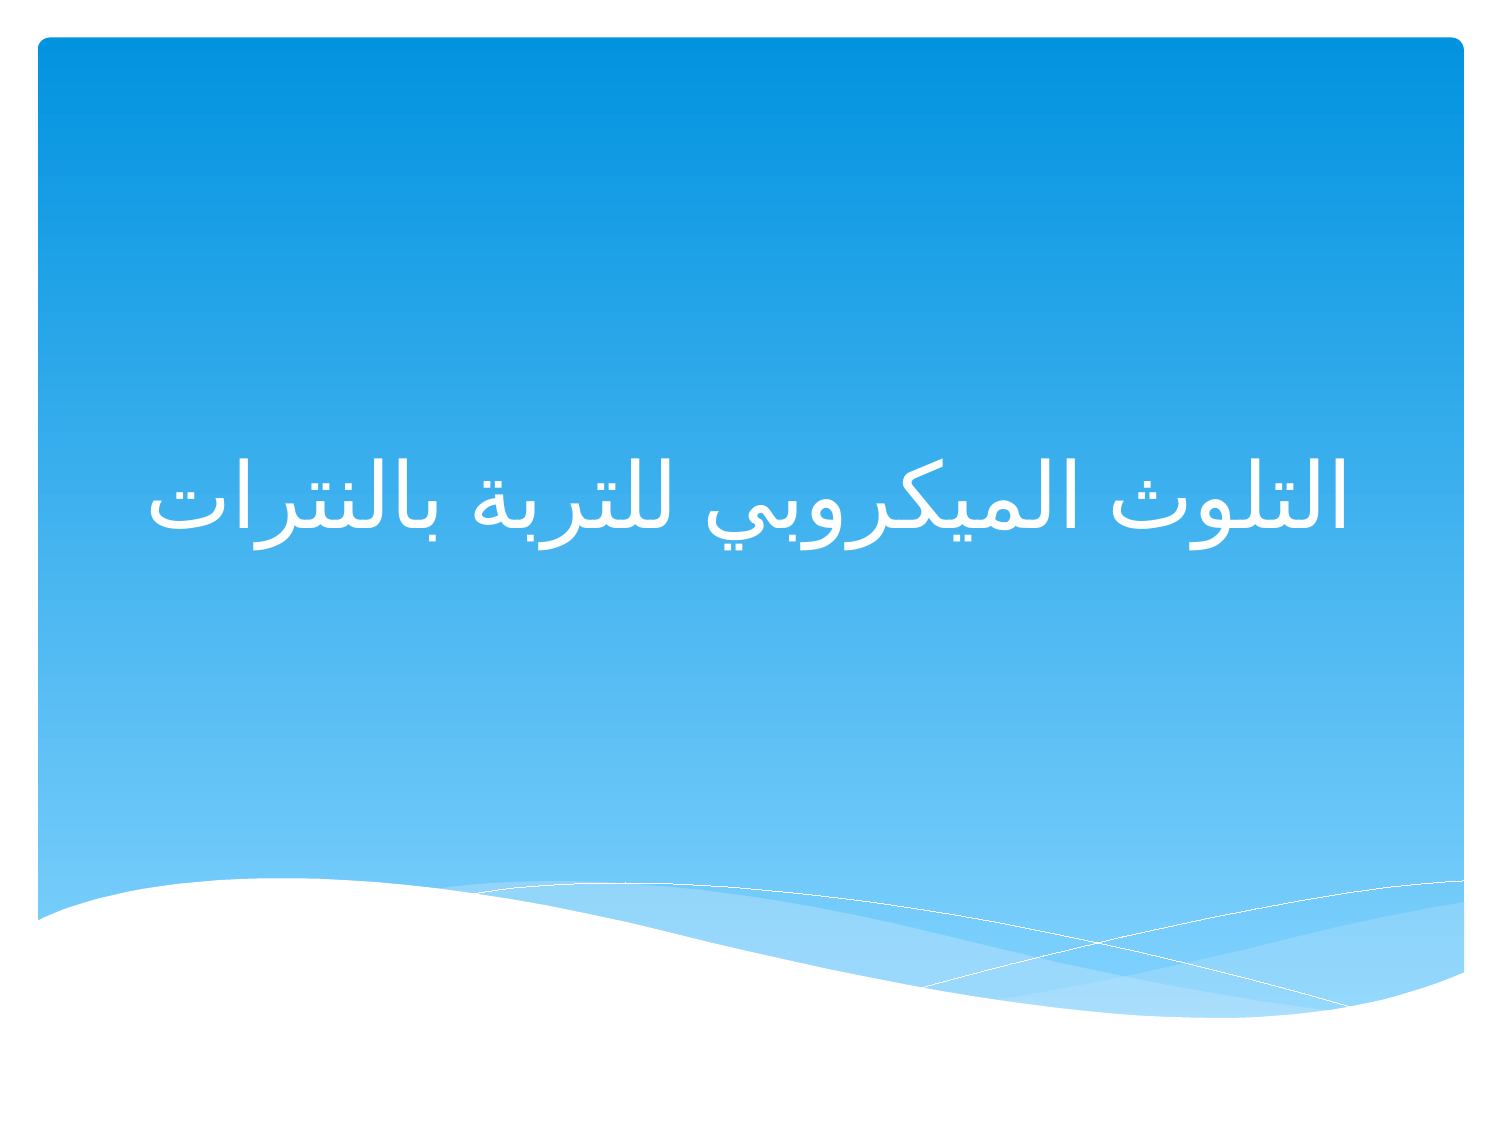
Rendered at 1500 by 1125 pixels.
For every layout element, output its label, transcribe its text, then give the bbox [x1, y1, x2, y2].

title التلوث الميكروبي للتربة بالنترات [112, 262, 1388, 555]
